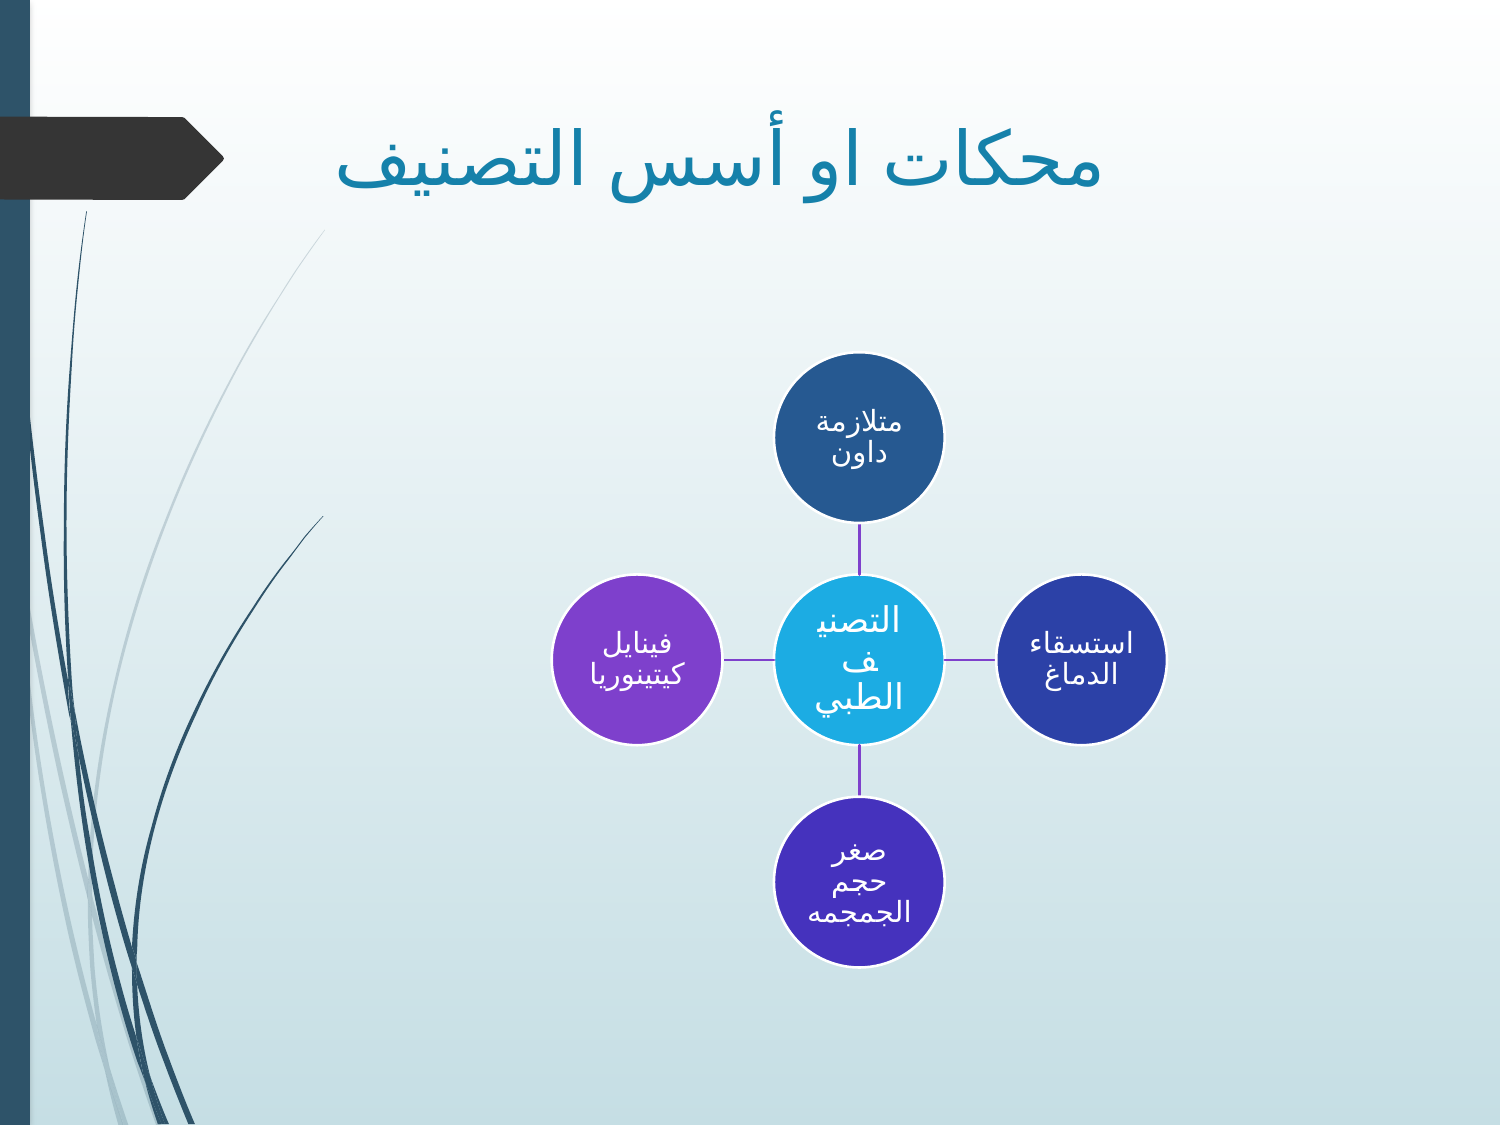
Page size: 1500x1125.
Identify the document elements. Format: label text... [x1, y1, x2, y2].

title محكات او أسس التصنيف [319, 102, 1400, 313]
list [318, 349, 1401, 971]
